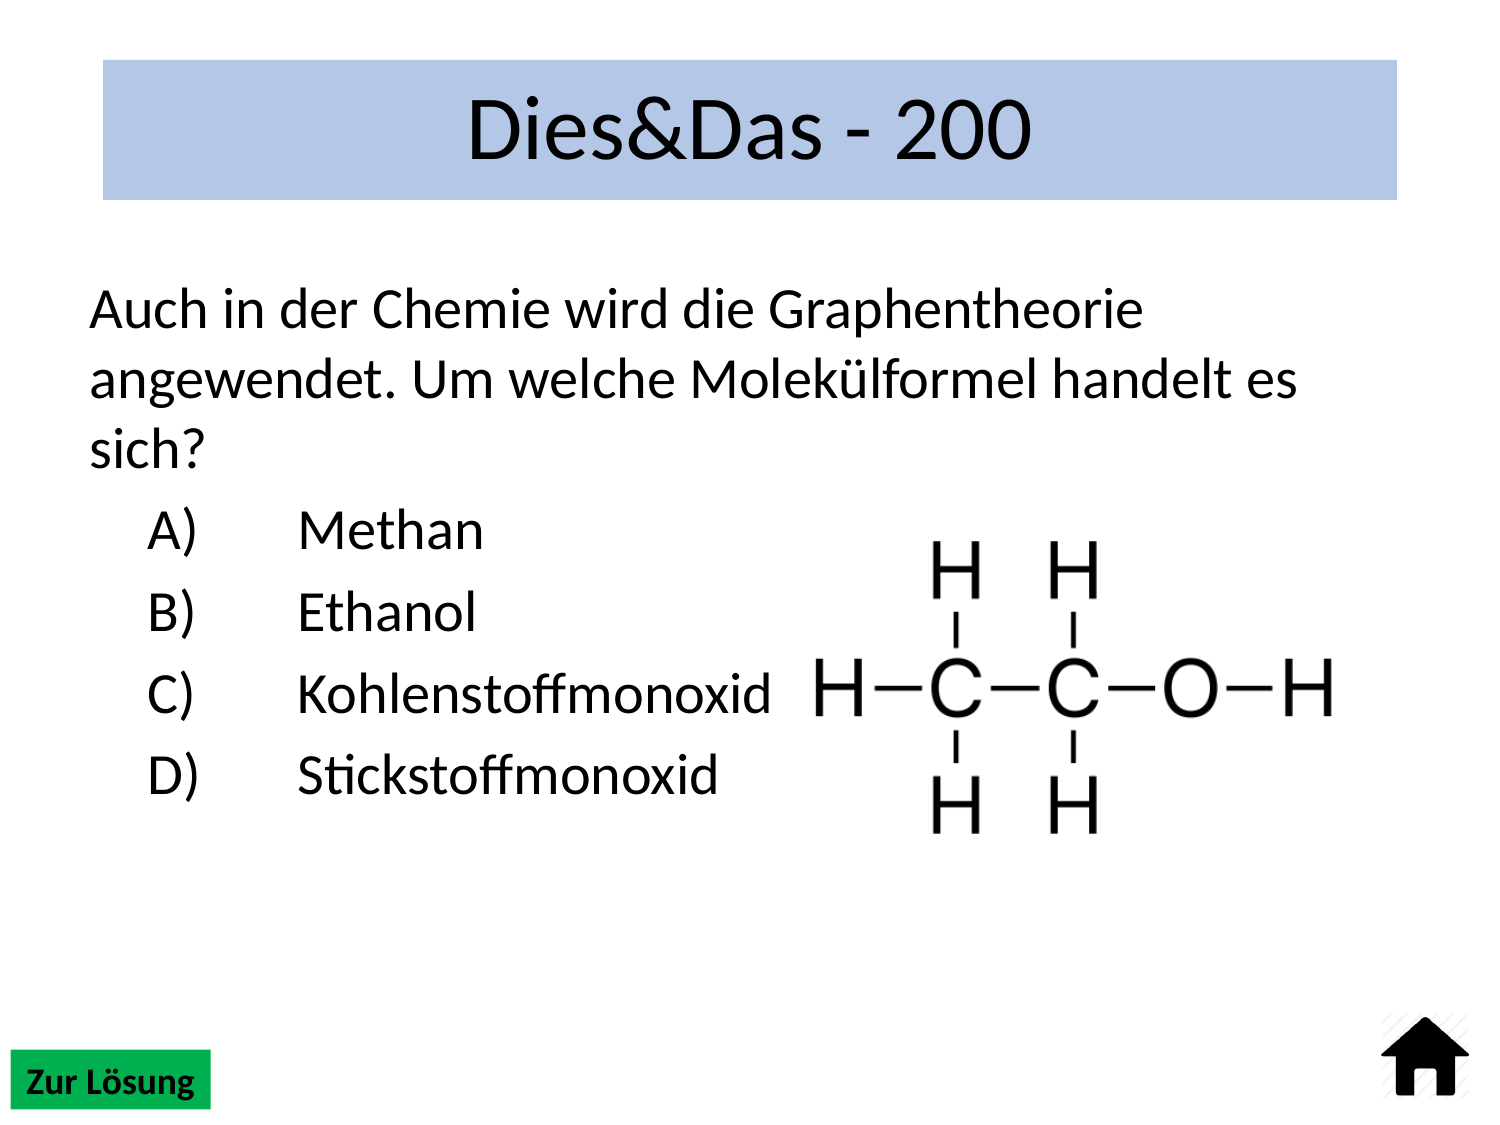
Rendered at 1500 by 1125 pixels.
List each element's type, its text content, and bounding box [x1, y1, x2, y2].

picture [787, 512, 1360, 863]
title Dies&Das - 200 [103, 59, 1397, 200]
picture [1381, 1012, 1469, 1100]
text_box Zur Lösung [10, 1049, 211, 1110]
text_box Auch in der Chemie wird die Graphentheorie angewendet. Um welche Molekülformel handelt es sich? A) Methan B) Ethanol C) Kohlenstoffmonoxid D) Stickstoffmonoxid [74, 262, 1425, 850]
